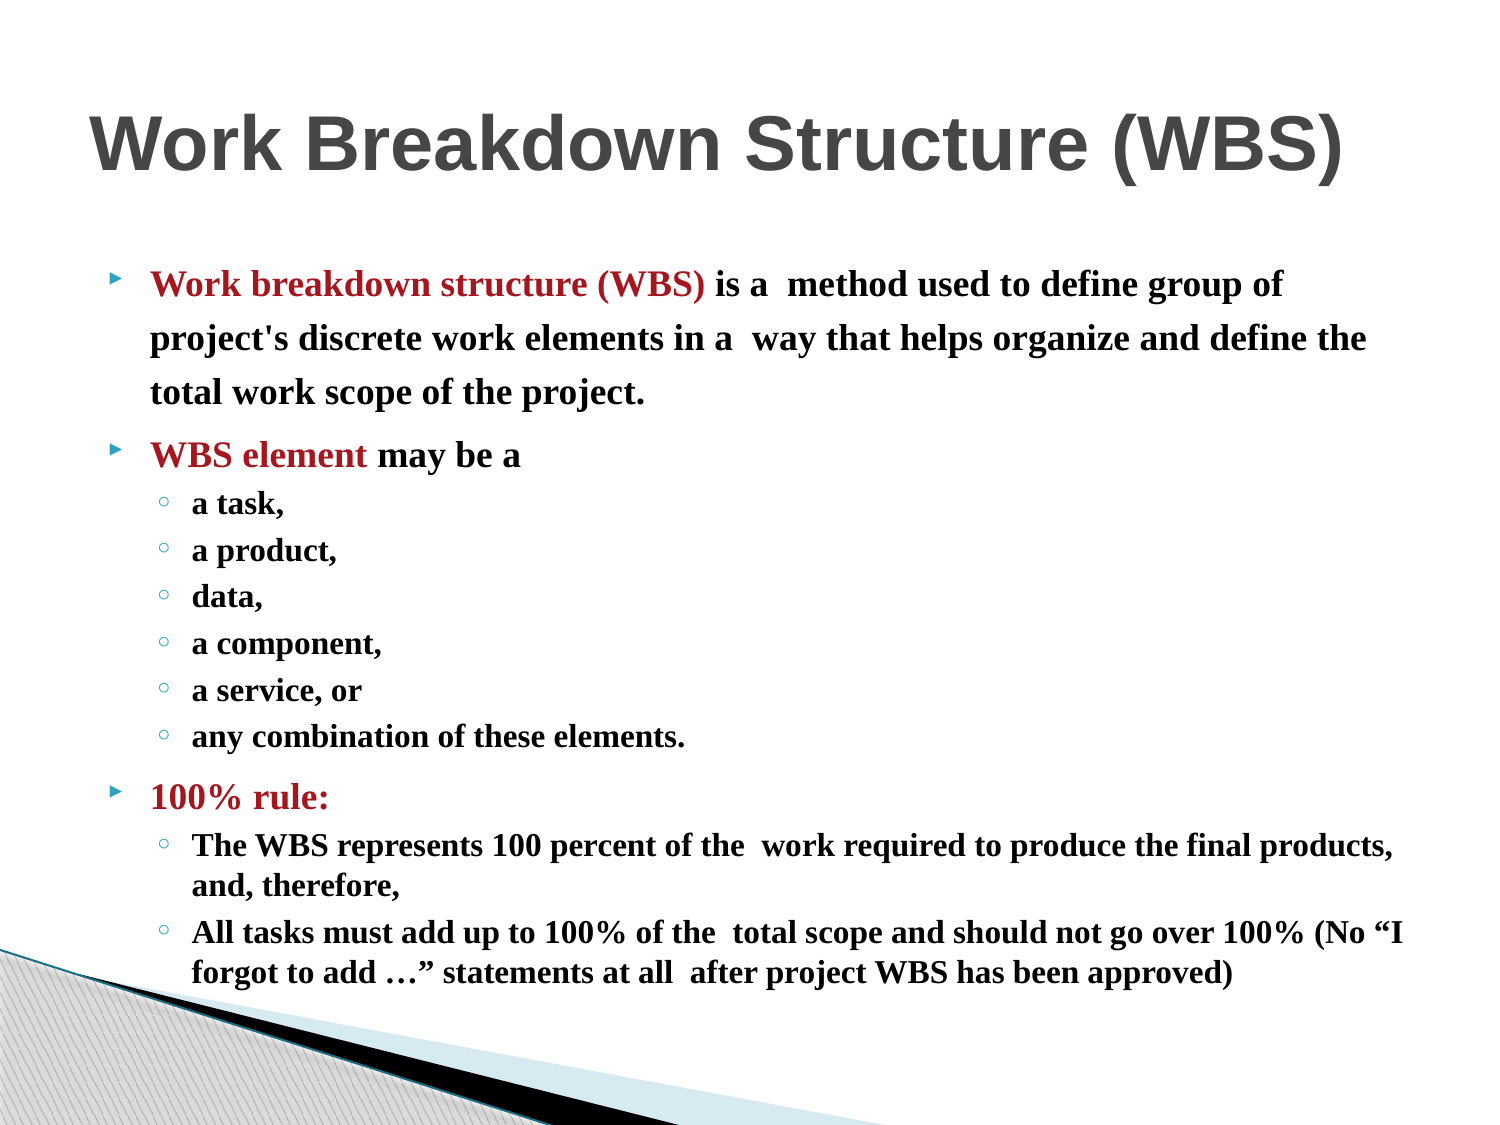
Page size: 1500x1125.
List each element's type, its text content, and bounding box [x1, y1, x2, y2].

title Work Breakdown Structure (WBS) [75, 45, 1425, 233]
list Work breakdown structure (WBS) is a method used to define group of project's discrete work elements in a way that helps organize and define the total work scope of the project. WBS element may be a a task, a product, data, a component, a service, or any combination of these elements. 100% rule: The WBS represents 100 percent of the work required to produce the final products, and, therefore, All tasks must add up to 100% of the total scope and should not go over 100% (No “I forgot to add …” statements at all after project WBS has been approved) [75, 243, 1425, 986]
